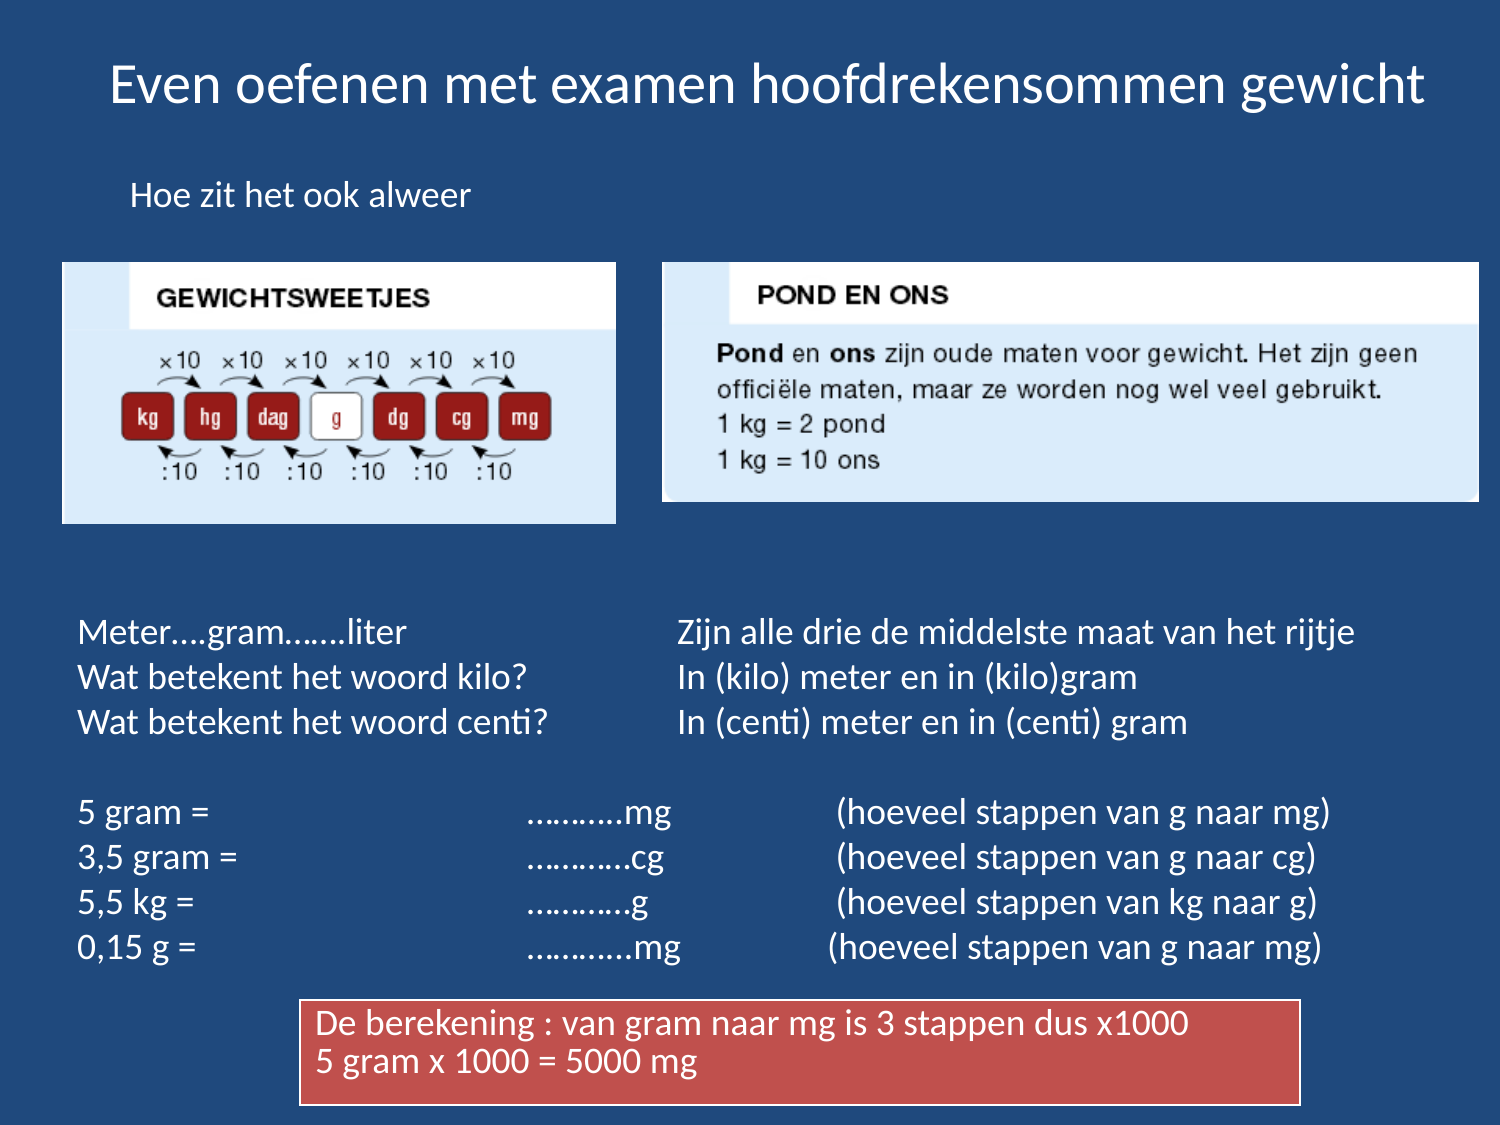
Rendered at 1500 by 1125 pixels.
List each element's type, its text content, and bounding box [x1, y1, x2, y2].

picture [62, 262, 616, 524]
text_box Even oefenen met examen hoofdrekensommen gewicht [94, 37, 1441, 123]
table_header De berekening : van gram naar mg is 3 stappen dus x1000 5 gram x 1000 = 5000 mg [301, 1001, 1299, 1104]
text_box Hoe zit het ook alweer [114, 162, 496, 223]
text_box Meter….gram…….liter Zijn alle drie de middelste maat van het rijtje Wat betekent het woord kilo? In (kilo) meter en in (kilo)gram Wat betekent het woord centi? In (centi) meter en in (centi) gram 5 gram = ………..mg (hoeveel stappen van g naar mg) 3,5 gram = …………cg (hoeveel stappen van g naar cg) 5,5 kg = …………g (hoeveel stappen van kg naar g) 0,15 g = ………...mg (hoeveel stappen van g naar mg) [62, 599, 1400, 975]
picture [662, 262, 1479, 502]
